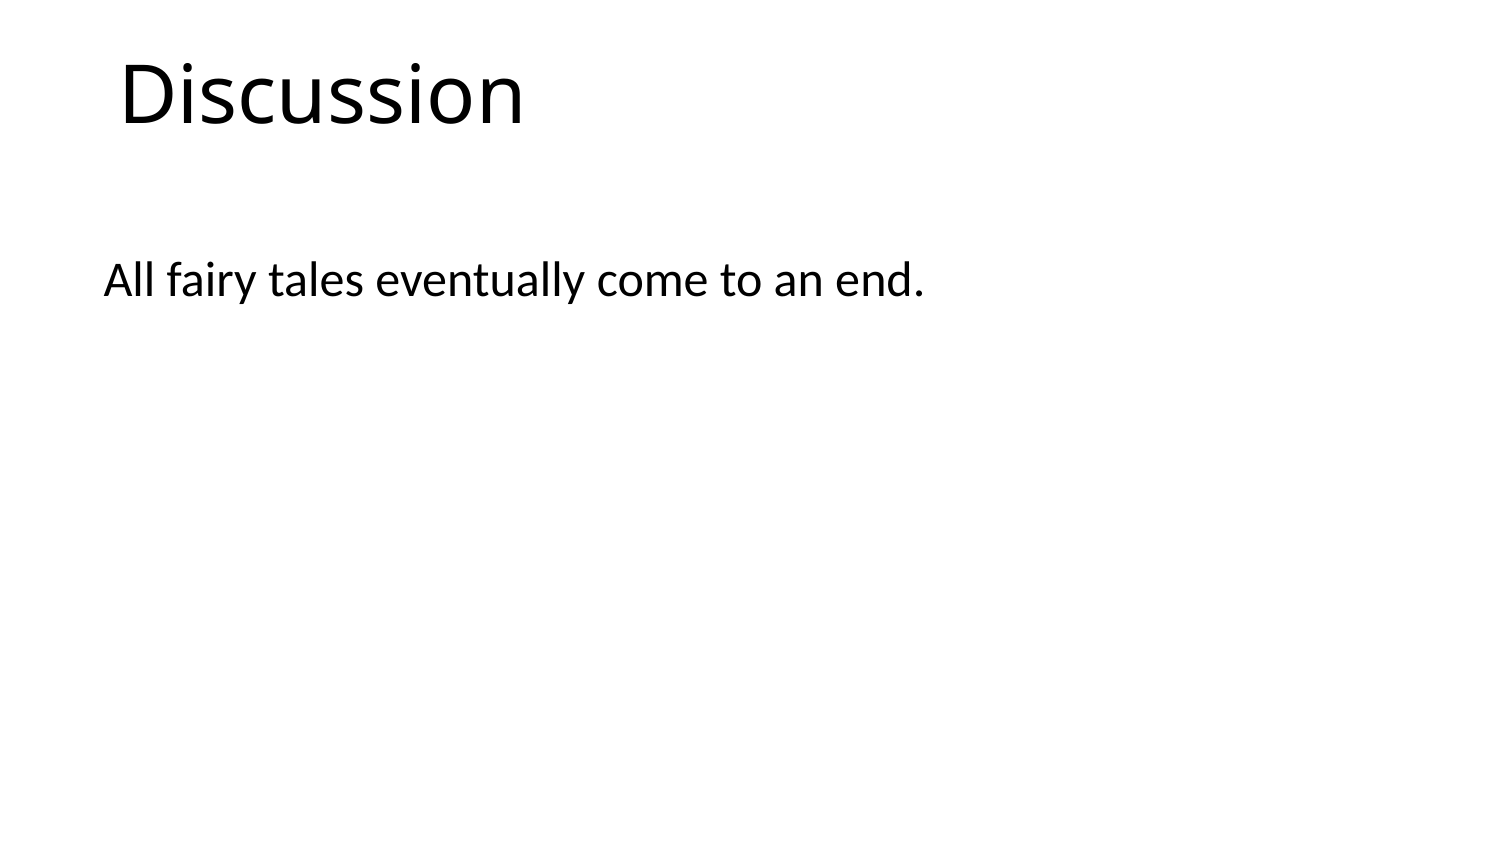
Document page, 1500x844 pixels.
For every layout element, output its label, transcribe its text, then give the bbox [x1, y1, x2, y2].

title Discussion [103, 44, 1397, 149]
list All fairy tales eventually come to an end. [88, 164, 1404, 588]
